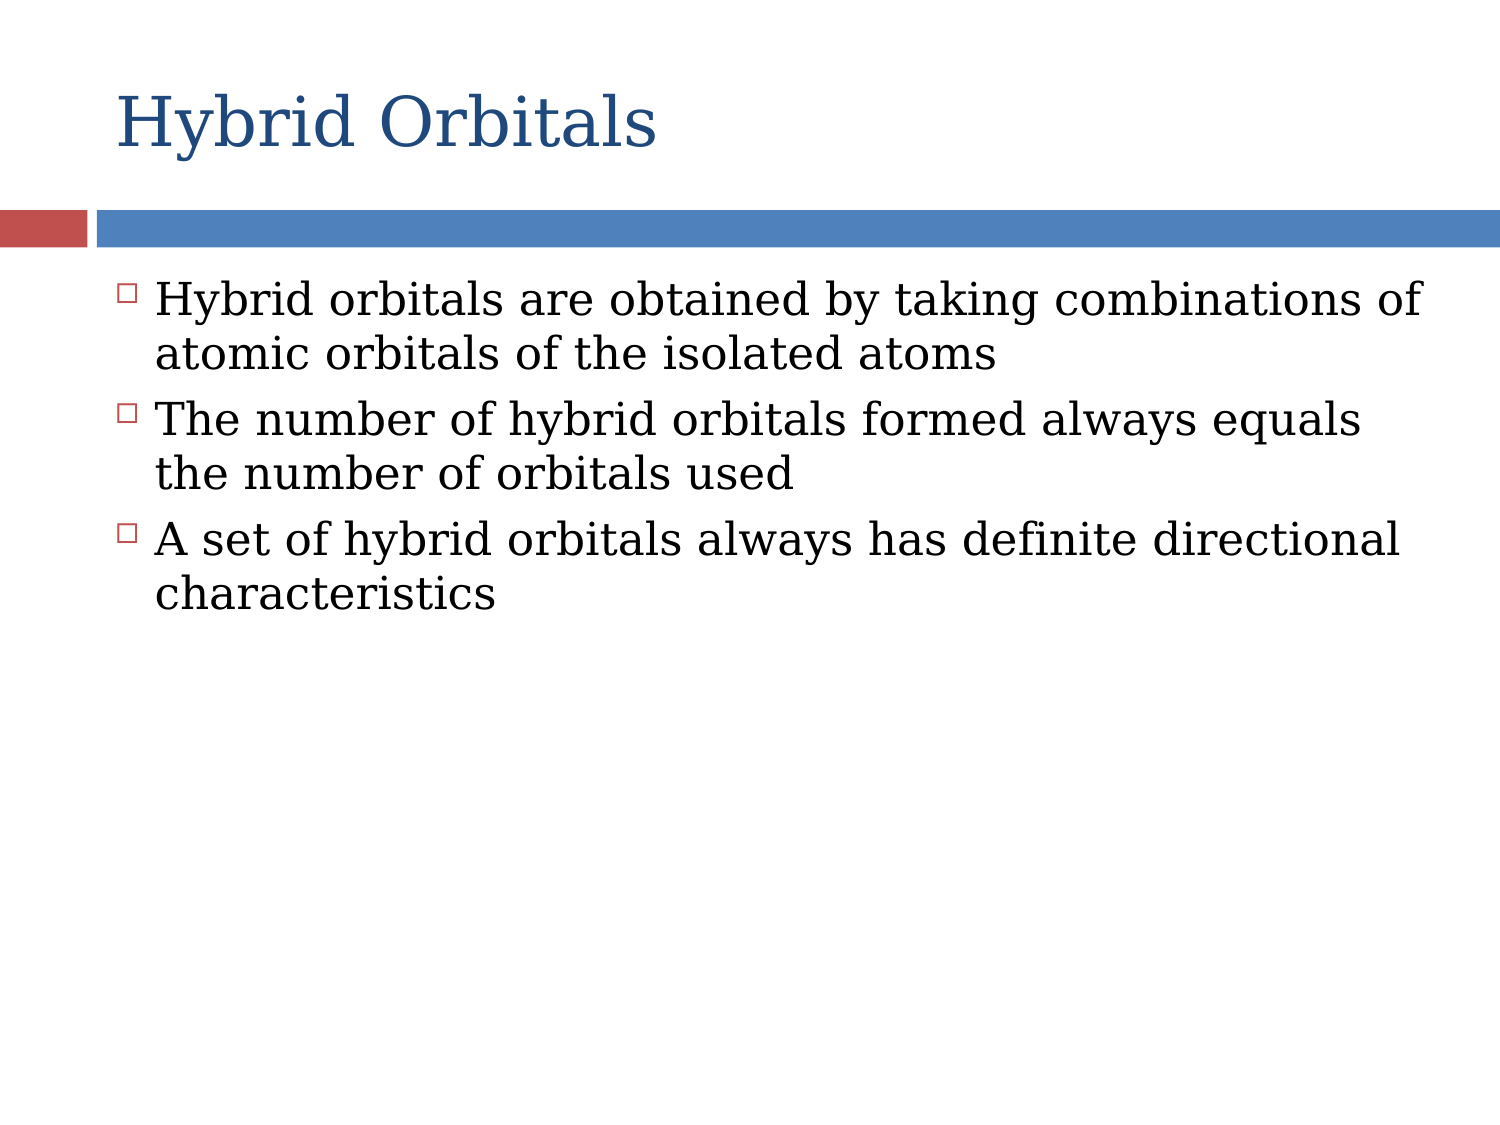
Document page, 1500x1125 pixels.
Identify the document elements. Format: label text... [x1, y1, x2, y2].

title Hybrid Orbitals [100, 37, 1438, 200]
list Hybrid orbitals are obtained by taking combinations of atomic orbitals of the isolated atoms The number of hybrid orbitals formed always equals the number of orbitals used A set of hybrid orbitals always has definite directional characteristics [100, 262, 1438, 1000]
